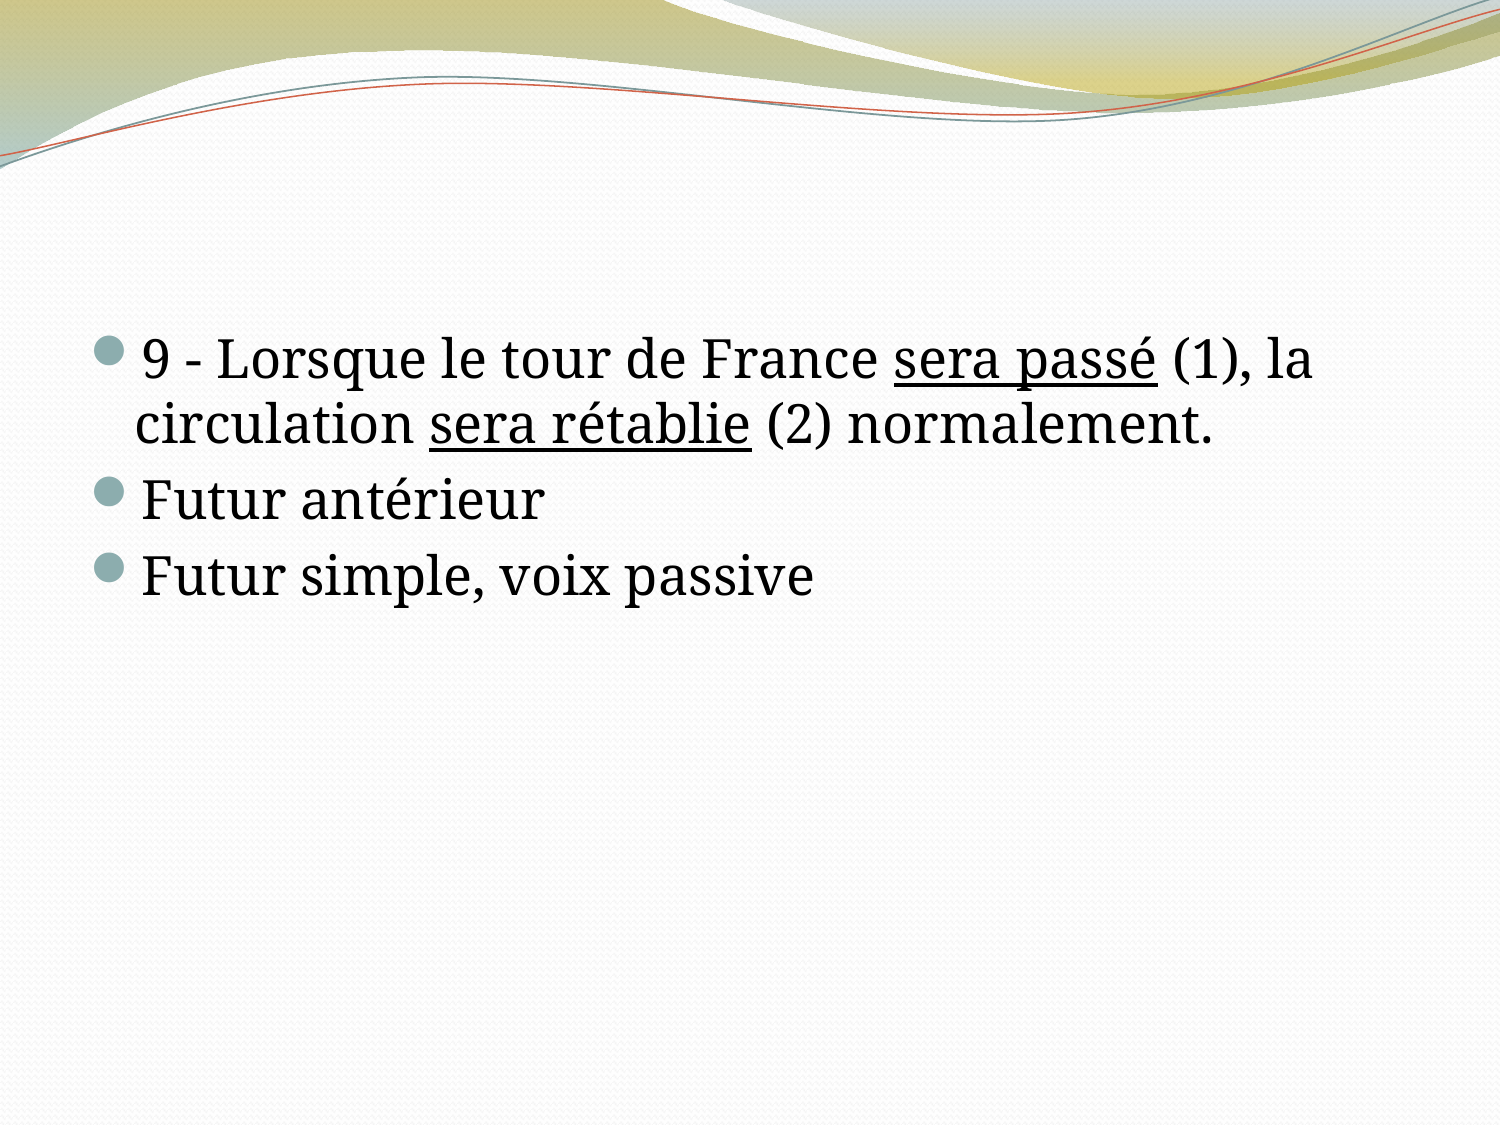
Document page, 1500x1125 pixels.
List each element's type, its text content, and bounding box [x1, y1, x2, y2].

list 9 - Lorsque le tour de France sera passé (1), la circulation sera rétablie (2) normalement. Futur antérieur Futur simple, voix passive [75, 317, 1425, 1038]
